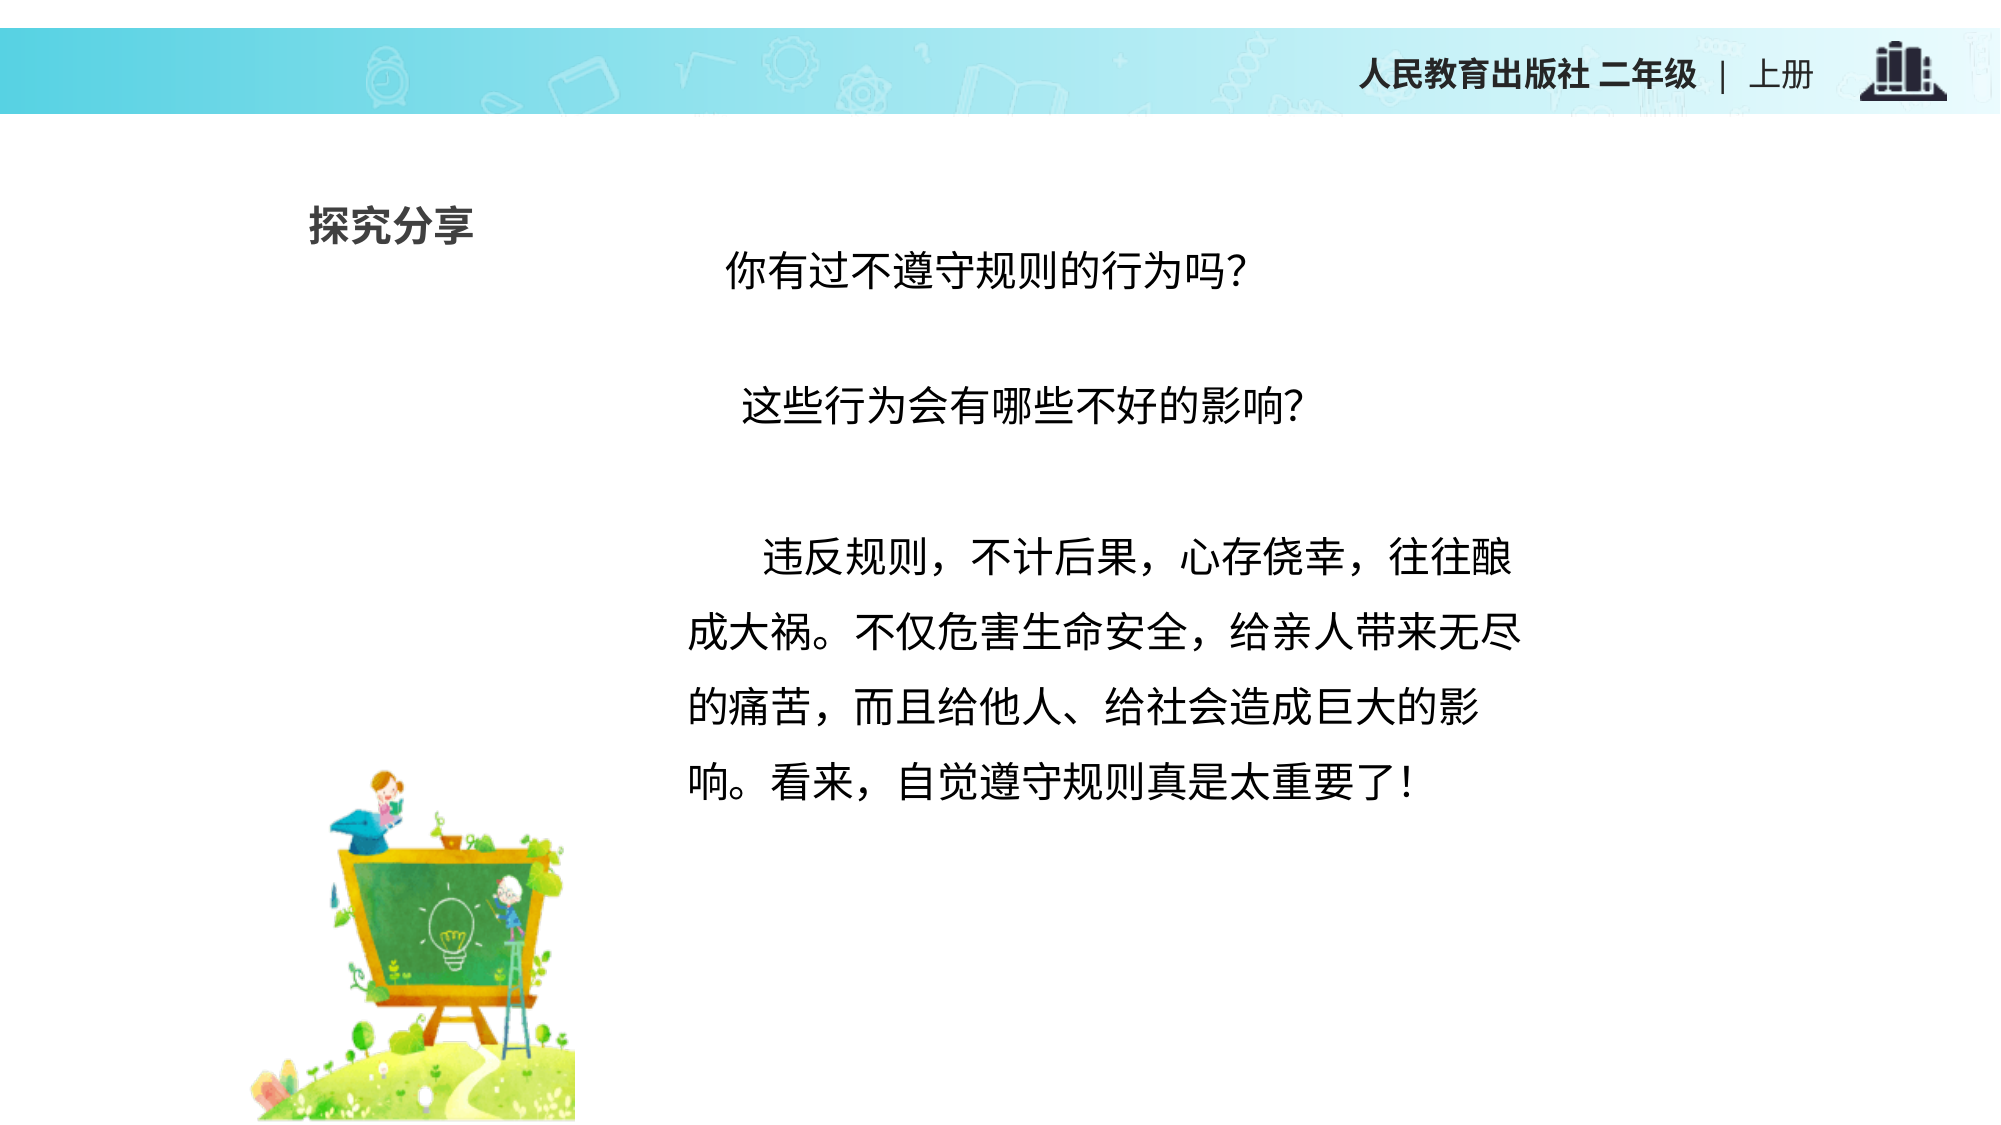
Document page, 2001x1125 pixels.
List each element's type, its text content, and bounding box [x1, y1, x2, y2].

text_box 探究分享 [293, 192, 491, 257]
text_box 这些行为会有哪些不好的影响？ [726, 347, 1341, 438]
picture [128, 708, 575, 1125]
picture [366, 31, 2000, 117]
text_box 违反规则，不计后果，心存侥幸，往往酿成大祸。不仅危害生命安全，给亲人带来无尽的痛苦，而且给他人、给社会造成巨大的影响。看来，自觉遵守规则真是太重要了！ [672, 498, 1552, 814]
text_box 你有过不遵守规则的行为吗？ [635, 212, 1485, 303]
